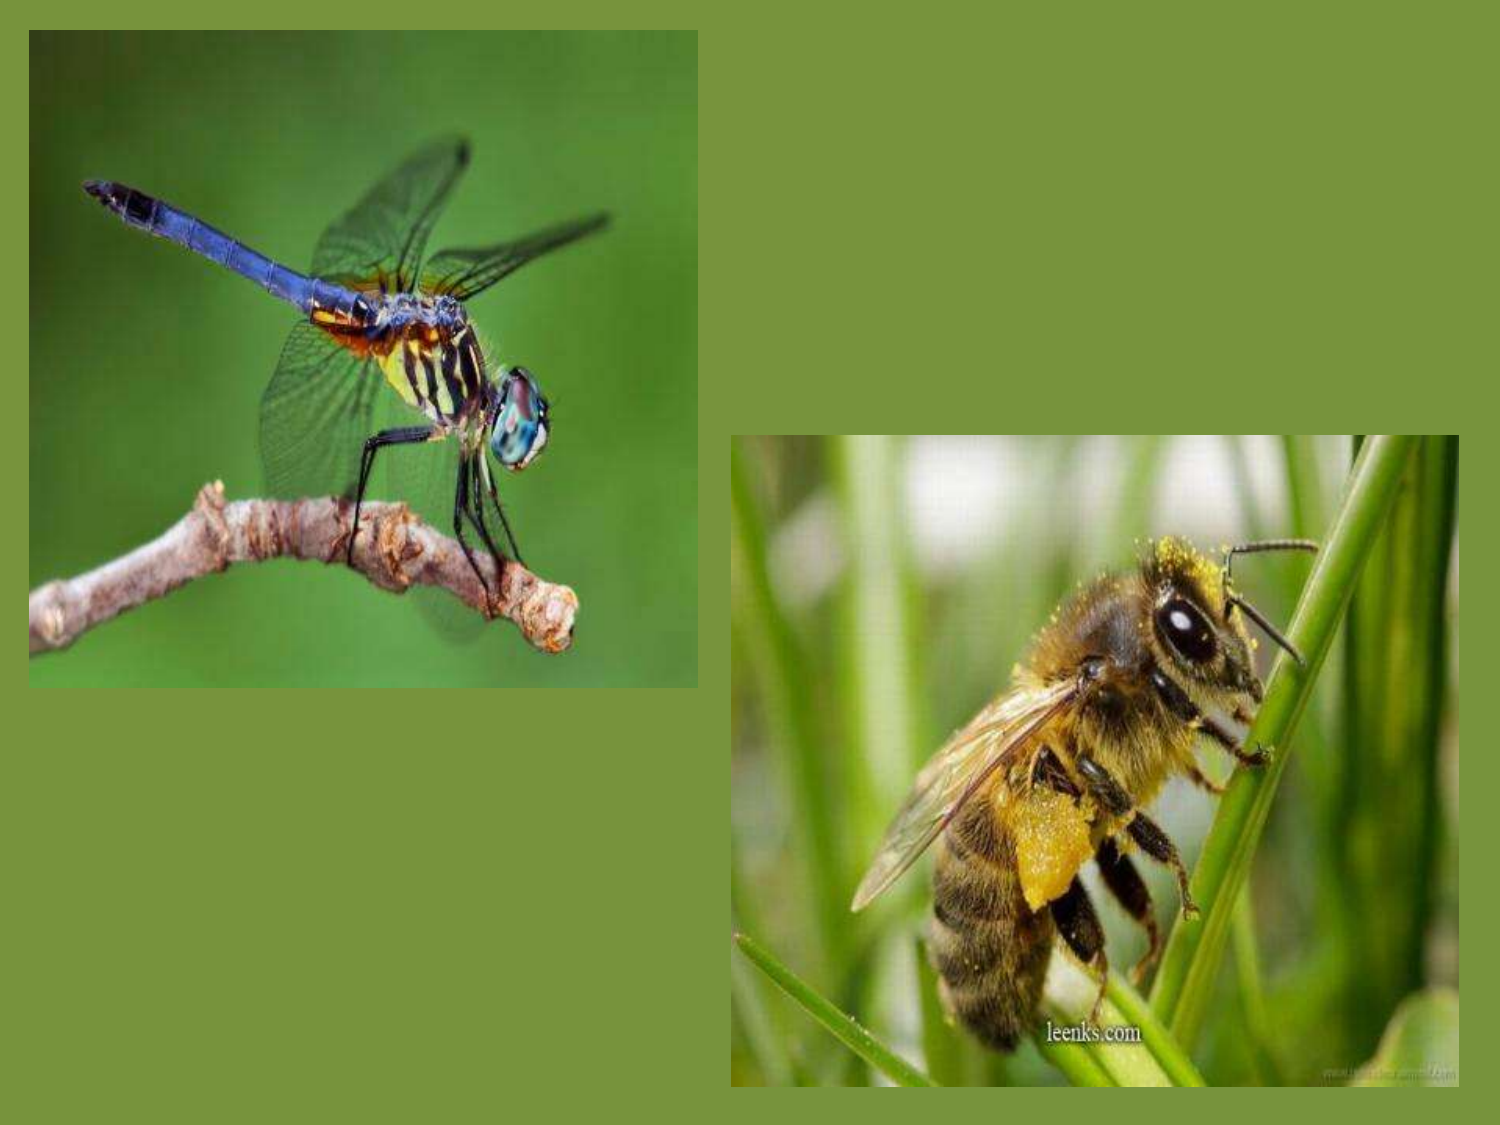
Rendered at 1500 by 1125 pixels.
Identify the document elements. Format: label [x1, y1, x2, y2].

picture [731, 435, 1459, 1087]
list [29, 30, 698, 688]
